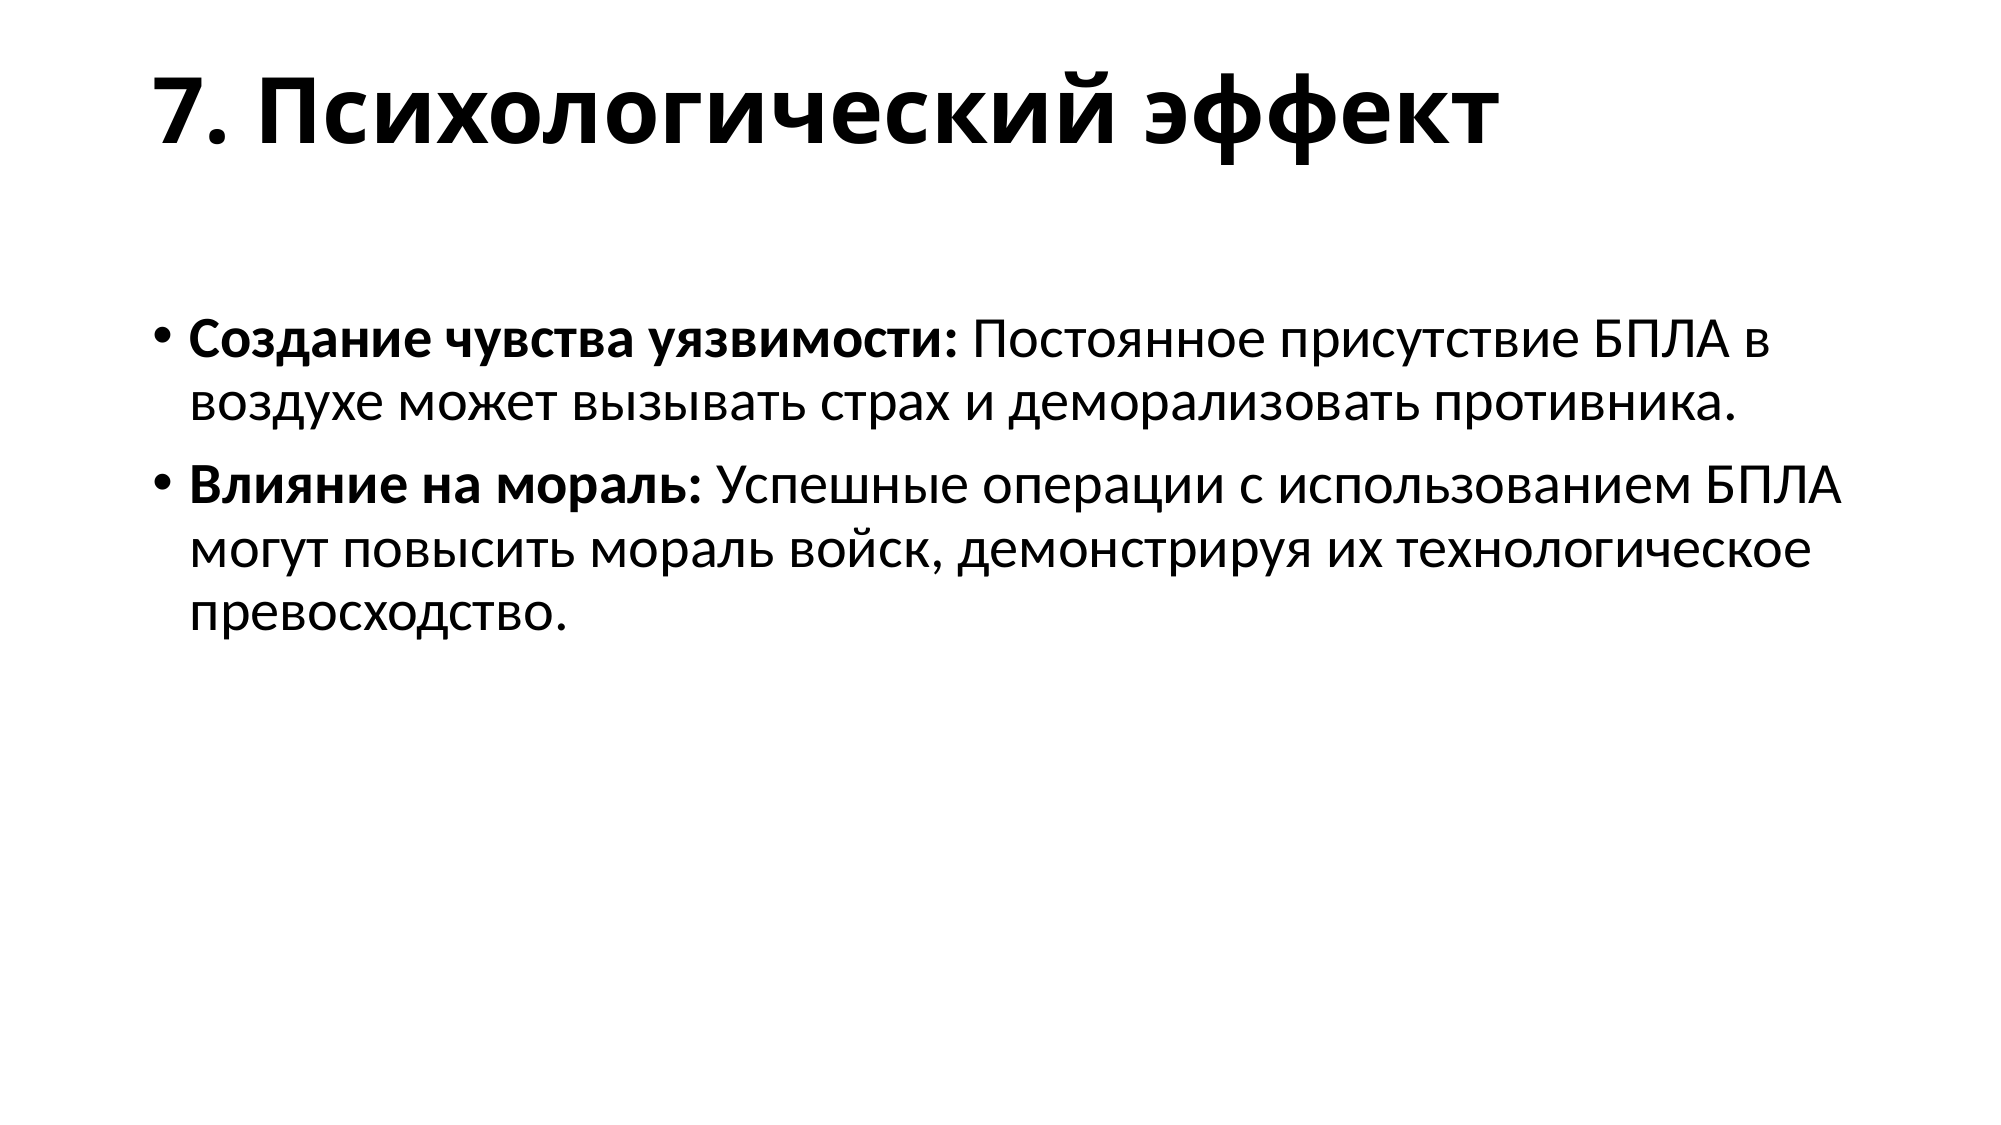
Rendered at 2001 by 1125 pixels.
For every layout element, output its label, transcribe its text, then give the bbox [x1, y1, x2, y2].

list Создание чувства уязвимости: Постоянное присутствие БПЛА в воздухе может вызывать страх и деморализовать противника. Влияние на мораль: Успешные операции с использованием БПЛА могут повысить мораль войск, демонстрируя их технологическое превосходство. [137, 299, 1863, 1014]
title 7. Психологический эффект [137, 59, 1863, 278]
